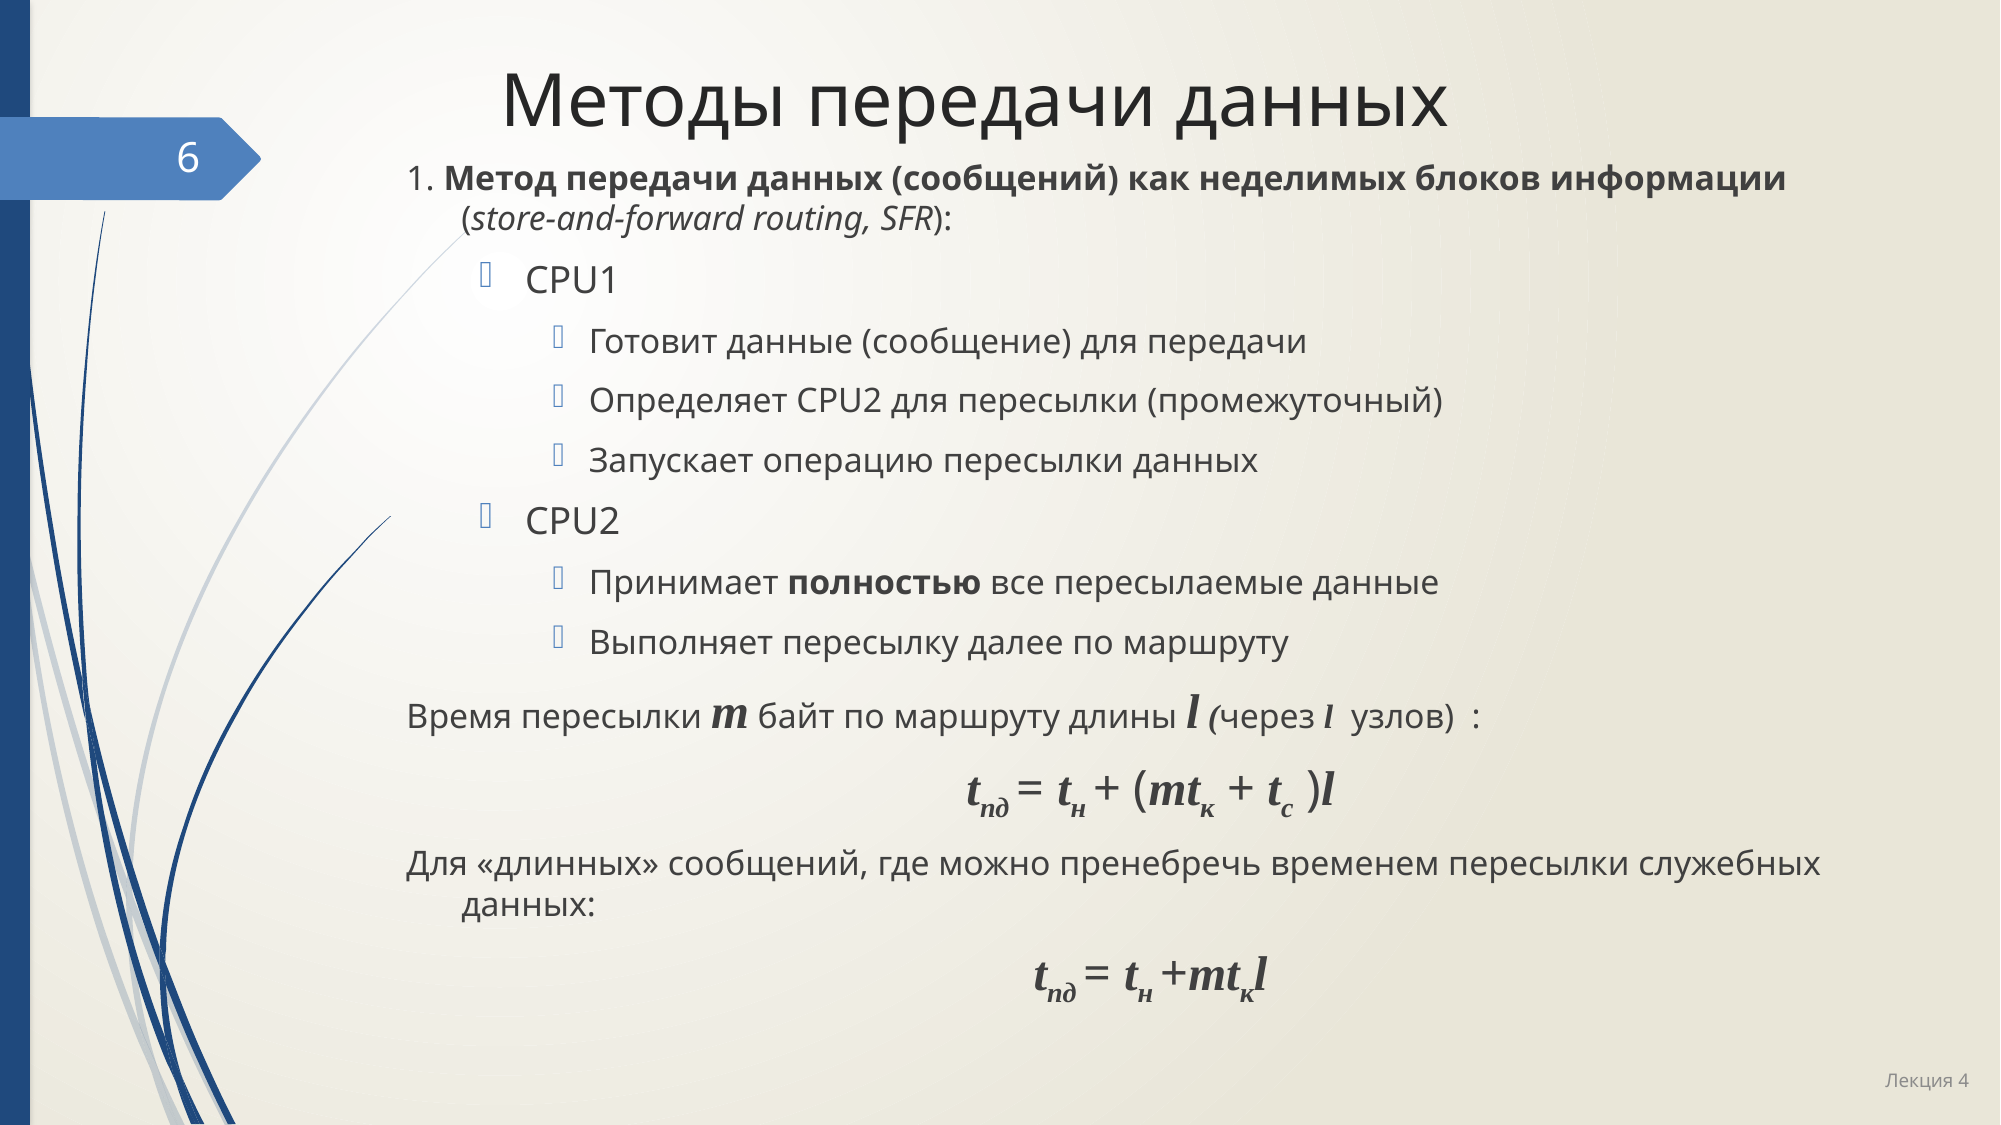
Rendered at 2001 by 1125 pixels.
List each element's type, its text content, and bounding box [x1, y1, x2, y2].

slide_number 6 [87, 129, 216, 190]
footer Лекция 4 [1870, 1040, 2000, 1119]
title Методы передачи данных [485, 45, 1716, 149]
list 1. Метод передачи данных (сообщений) как неделимых блоков информации (store-and-forward routing, SFR): CPU1 Готовит данные (сообщение) для передачи Определяет CPU2 для пересылки (промежуточный) Запускает операцию пересылки данных CPU2 Принимает полностью все пересылаемые данные Выполняет пересылку далее по маршруту Время пересылки m байт по маршруту длины l (через l узлов) : tпд = tн + (mtк + tс )l Для «длинных» сообщений, где можно пренебречь временем пересылки служебных данных: tпд = tн +mtкl [391, 149, 1910, 1025]
